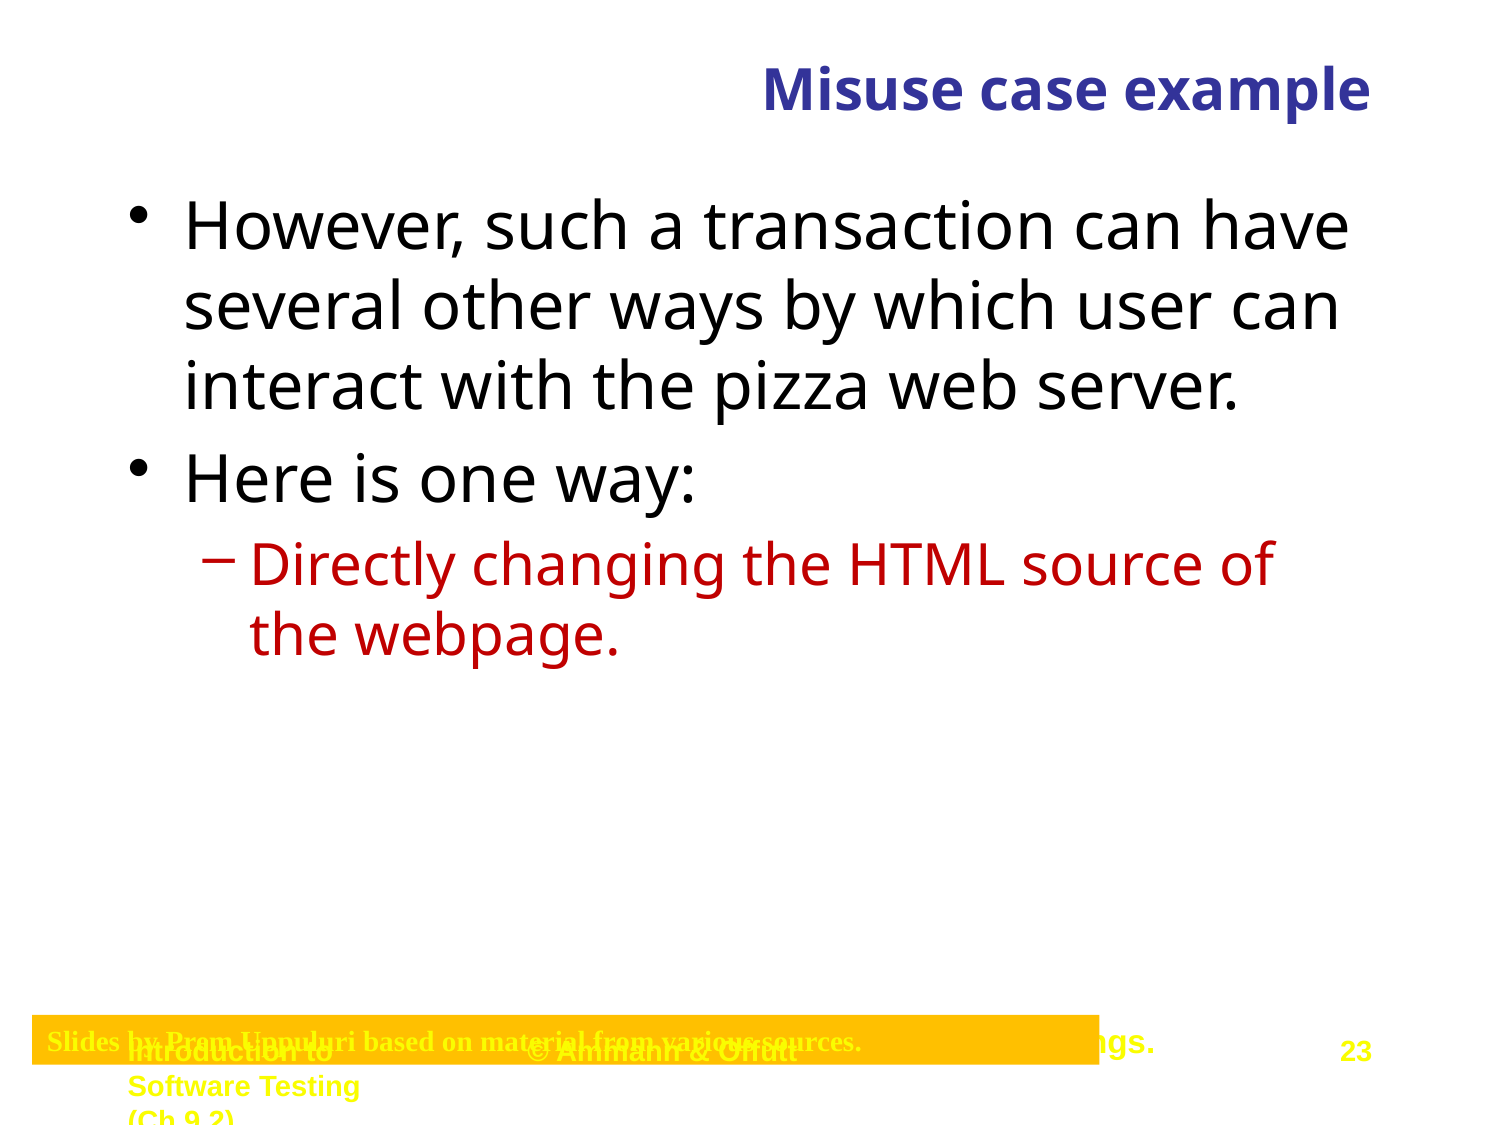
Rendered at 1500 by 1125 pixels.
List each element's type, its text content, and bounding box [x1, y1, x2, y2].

title Misuse case example [112, 24, 1388, 150]
list However, such a transaction can have several other ways by which user can interact with the pizza web server. Here is one way: Directly changing the HTML source of the webpage. [112, 174, 1388, 1000]
slide_number Introduction to Software Testing (Ch 9.2) [112, 1024, 426, 1101]
slide_number 23 [1074, 1024, 1388, 1101]
footer © Ammann & Offutt [512, 1024, 988, 1101]
